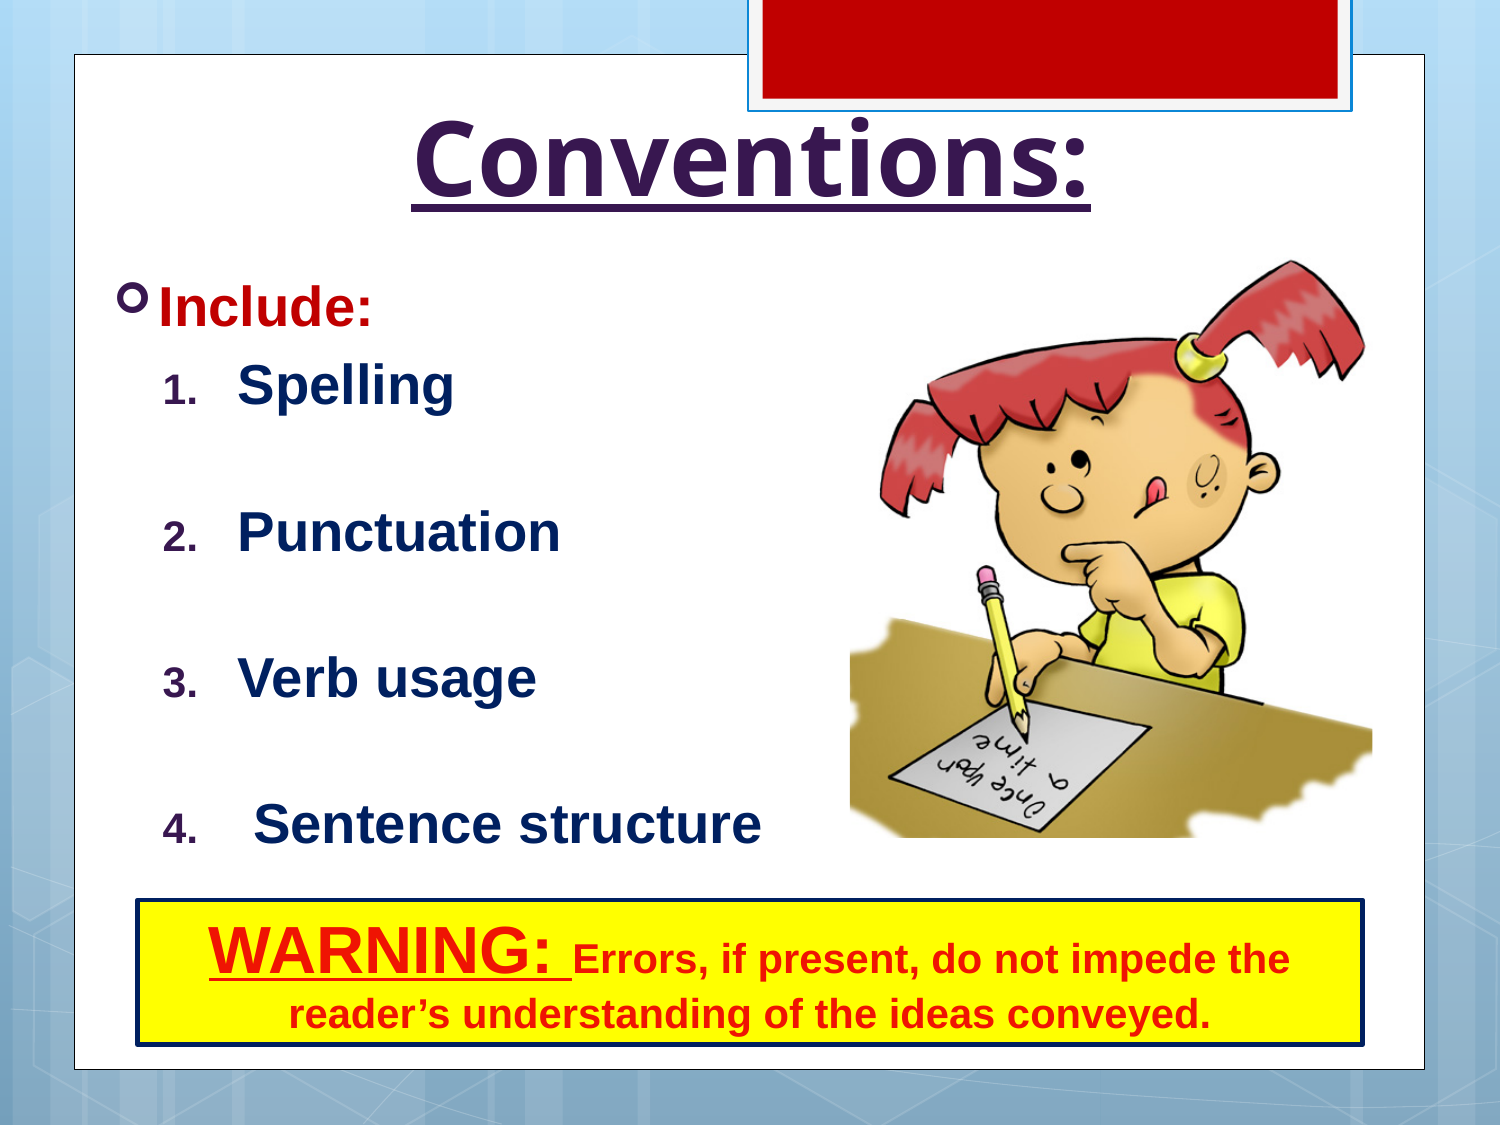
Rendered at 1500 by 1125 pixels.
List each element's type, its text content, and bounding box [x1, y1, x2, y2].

title Conventions: [174, 37, 1328, 225]
picture [849, 249, 1373, 838]
text_box WARNING: Errors, if present, do not impede the reader’s understanding of the ideas conveyed. [137, 900, 1363, 1045]
list Include: Spelling Punctuation Verb usage Sentence structure [87, 262, 844, 839]
